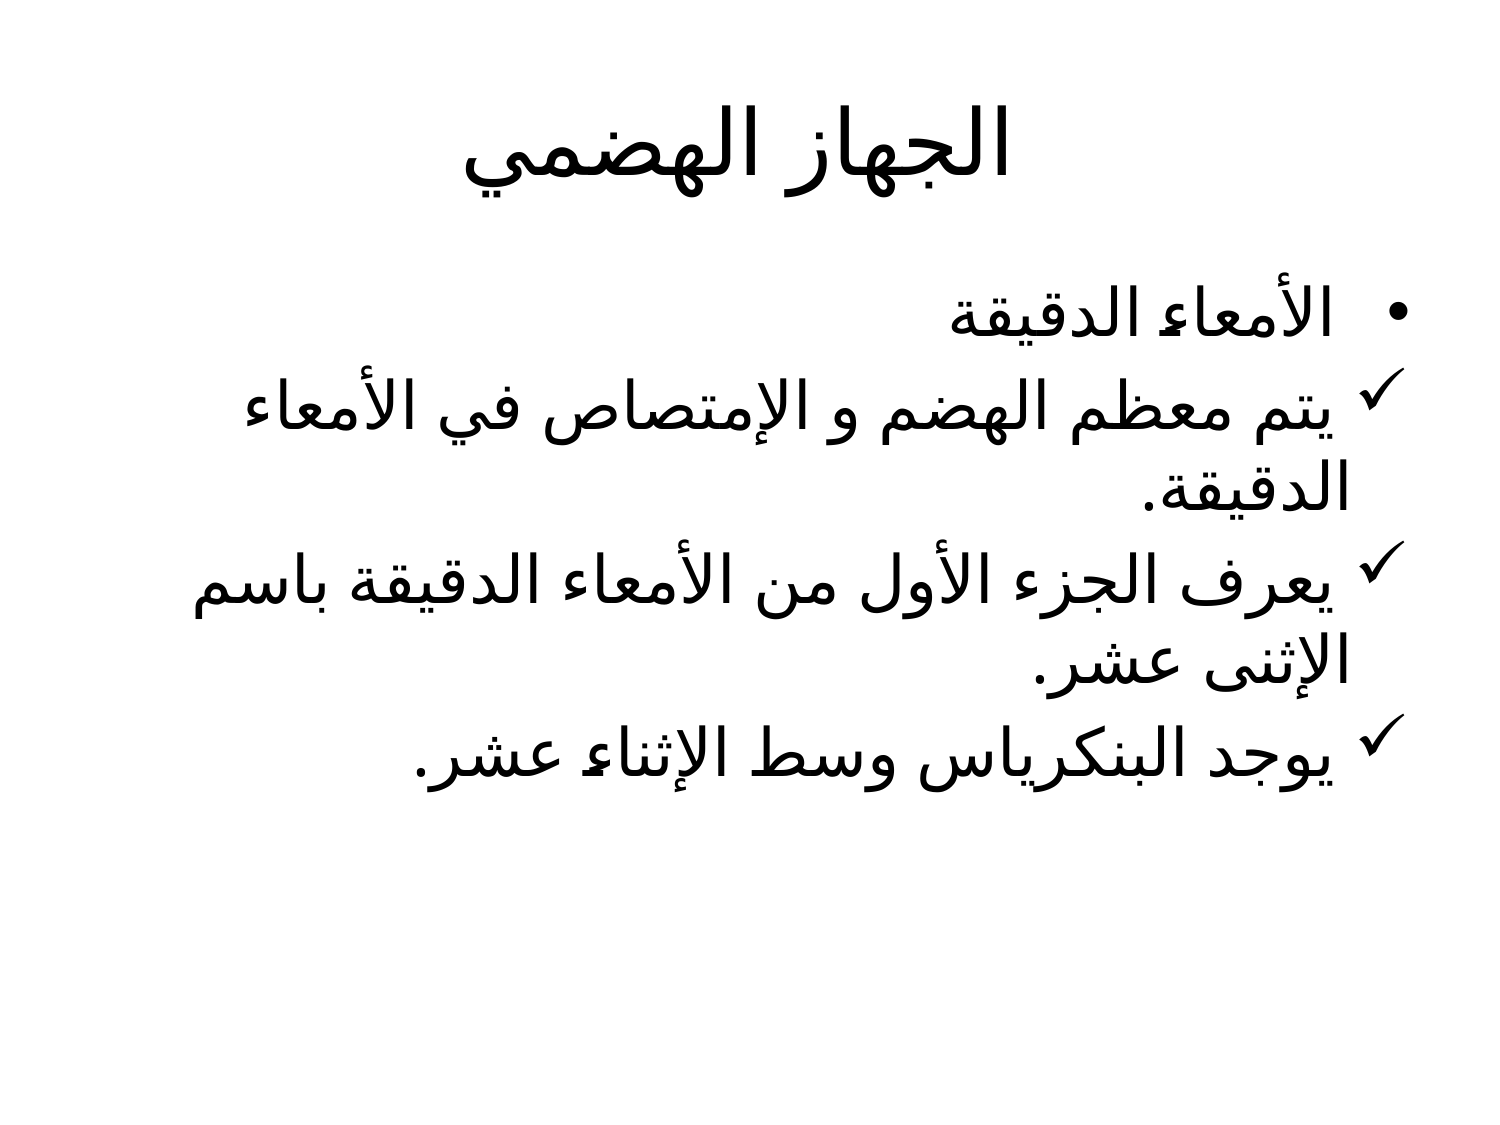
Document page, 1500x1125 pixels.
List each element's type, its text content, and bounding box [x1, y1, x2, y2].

list الأمعاء الدقيقة يتم معظم الهضم و الإمتصاص في الأمعاء الدقيقة. يعرف الجزء الأول من الأمعاء الدقيقة باسم الإثنى عشر. يوجد البنكرياس وسط الإثناء عشر. [75, 262, 1425, 1005]
title الجهاز الهضمي [75, 45, 1425, 233]
